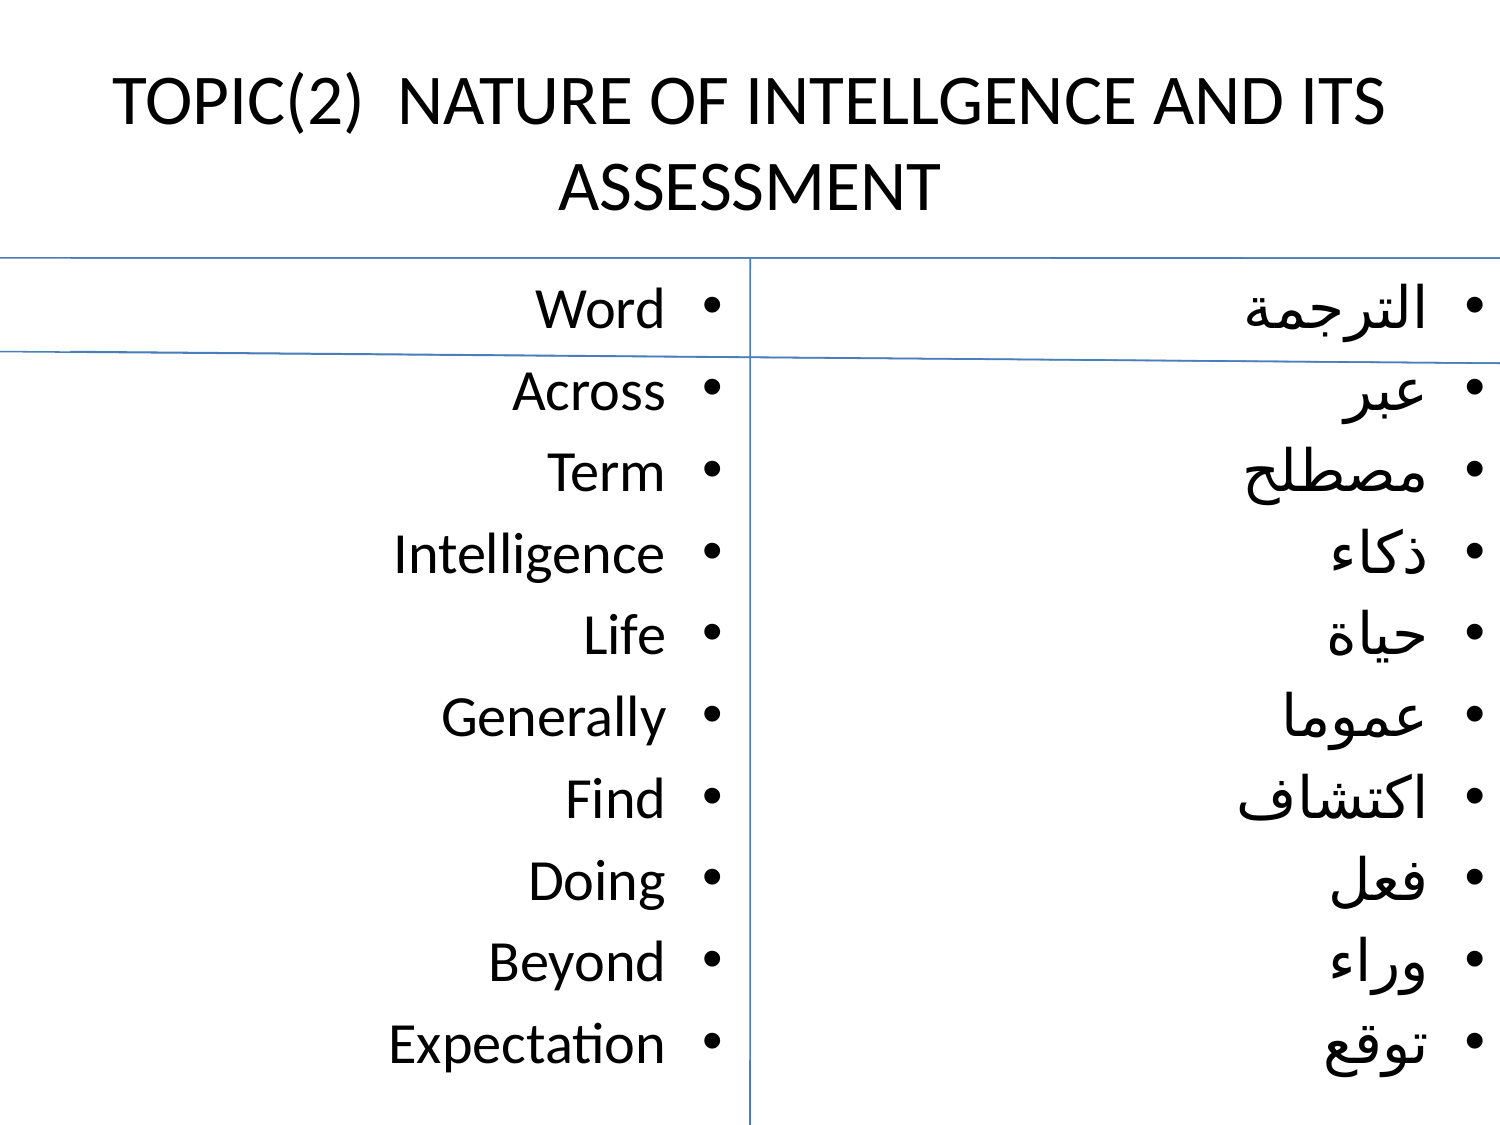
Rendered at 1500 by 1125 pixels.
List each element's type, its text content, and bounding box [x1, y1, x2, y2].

list Word Across Term Intelligence Life Generally Find Doing Beyond Expectation [0, 266, 738, 349]
list الترجمة عبر مصطلح ذكاء حياة عموما اكتشاف فعل وراء توقع [762, 371, 1500, 1125]
list Word Across Term Intelligence Life Generally Find Doing Beyond Expectation [0, 371, 738, 1125]
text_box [0, 351, 1500, 364]
list الترجمة عبر مصطلح ذكاء حياة عموما اكتشاف فعل وراء توقع [762, 267, 1500, 349]
title TOPIC(2) NATURE OF INTELLGENCE AND ITS ASSESSMENT [75, 45, 1425, 233]
